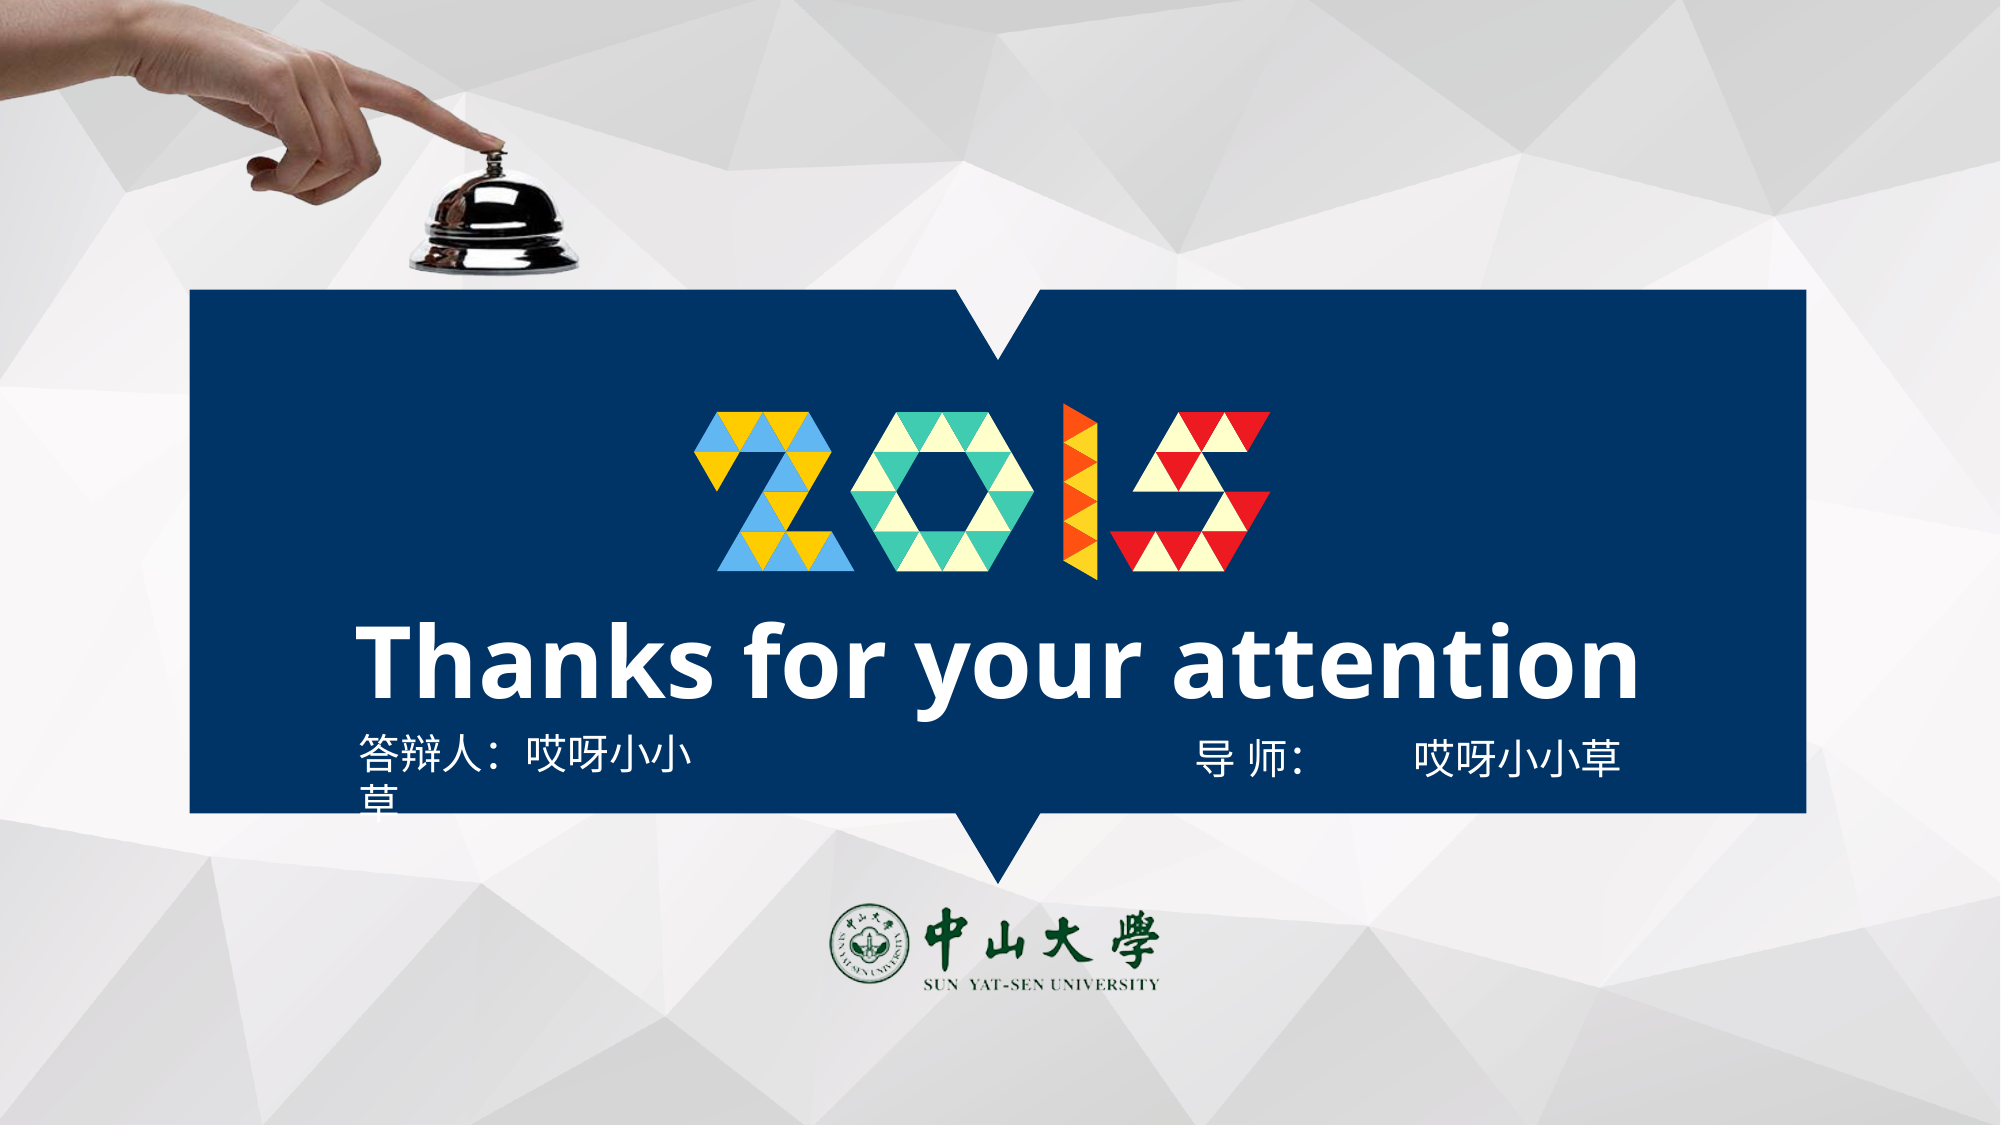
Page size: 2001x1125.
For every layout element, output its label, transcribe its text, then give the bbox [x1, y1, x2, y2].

text_box [189, 289, 1807, 885]
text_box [693, 403, 1271, 581]
text_box 哎呀小小草 [1399, 725, 1648, 790]
text_box 导 师： [1180, 725, 1399, 790]
picture [0, 0, 2001, 1125]
text_box Thanks for your attention [278, 591, 1722, 727]
text_box 答辩人：哎呀小小草 [343, 720, 749, 835]
